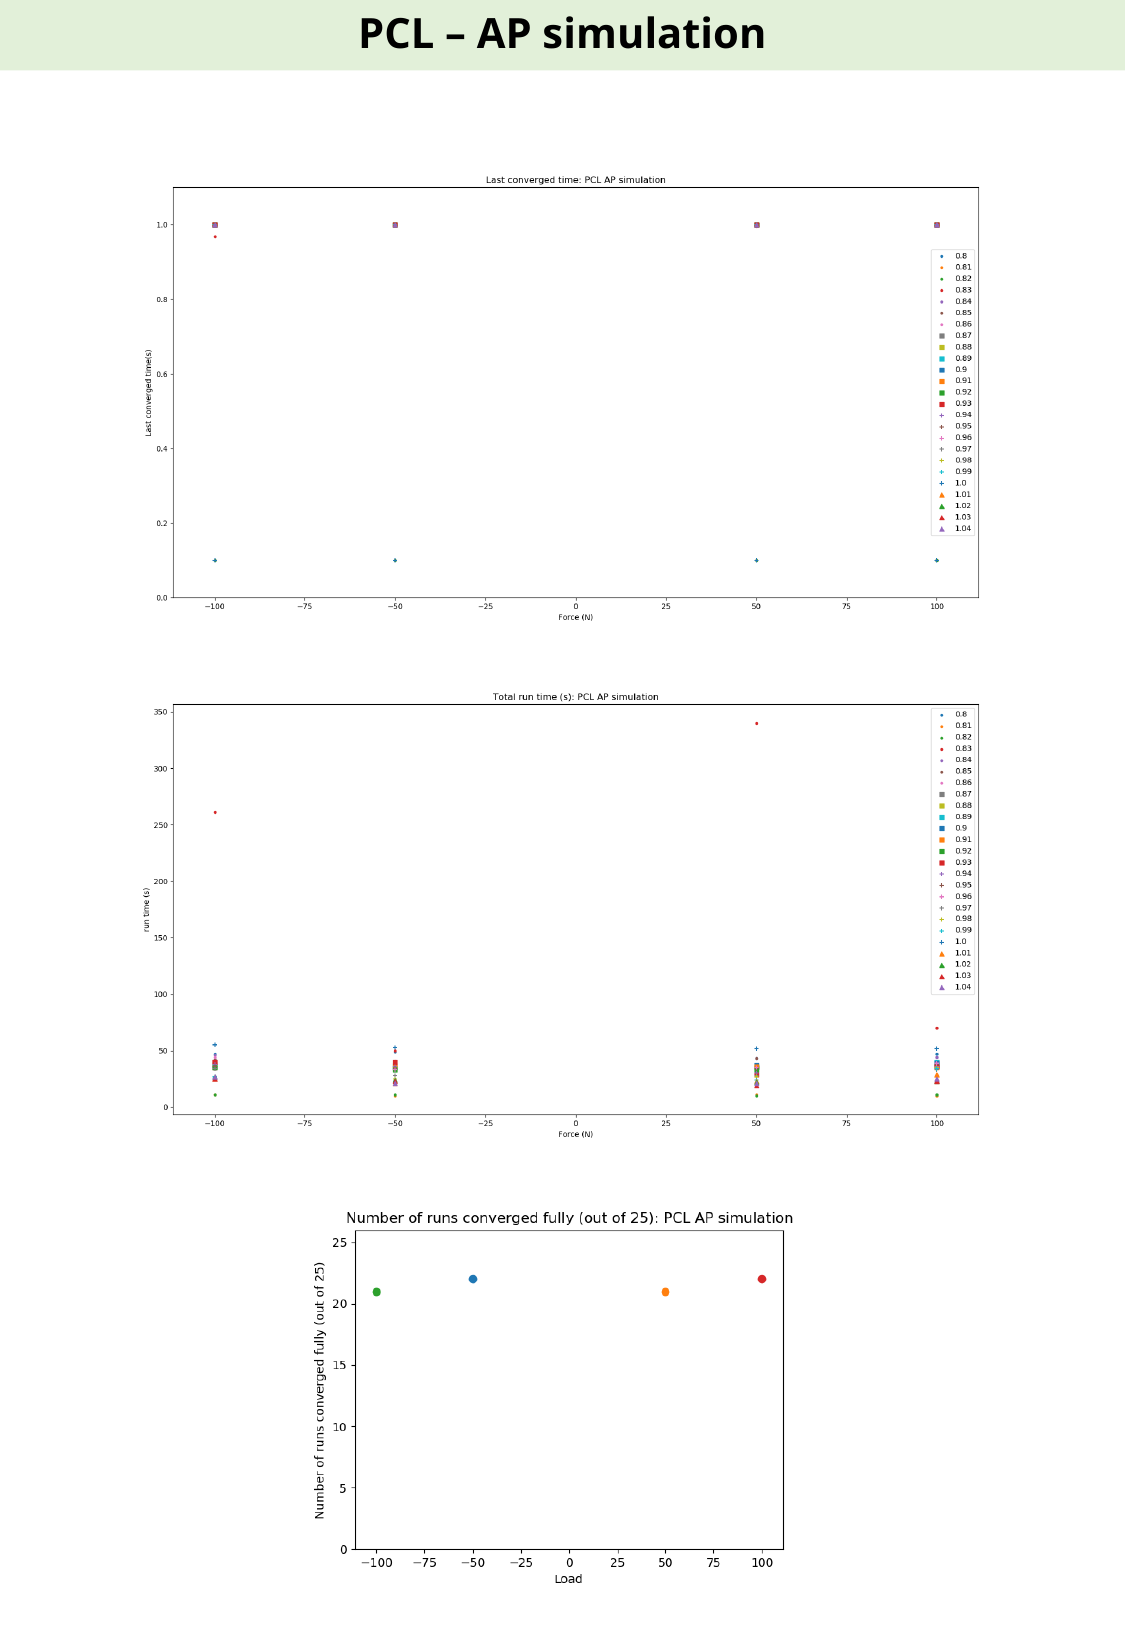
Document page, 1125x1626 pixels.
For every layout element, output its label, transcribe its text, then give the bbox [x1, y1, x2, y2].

picture [43, 123, 1082, 1173]
text_box PCL – AP simulation [0, 0, 1125, 71]
picture [286, 1180, 839, 1594]
